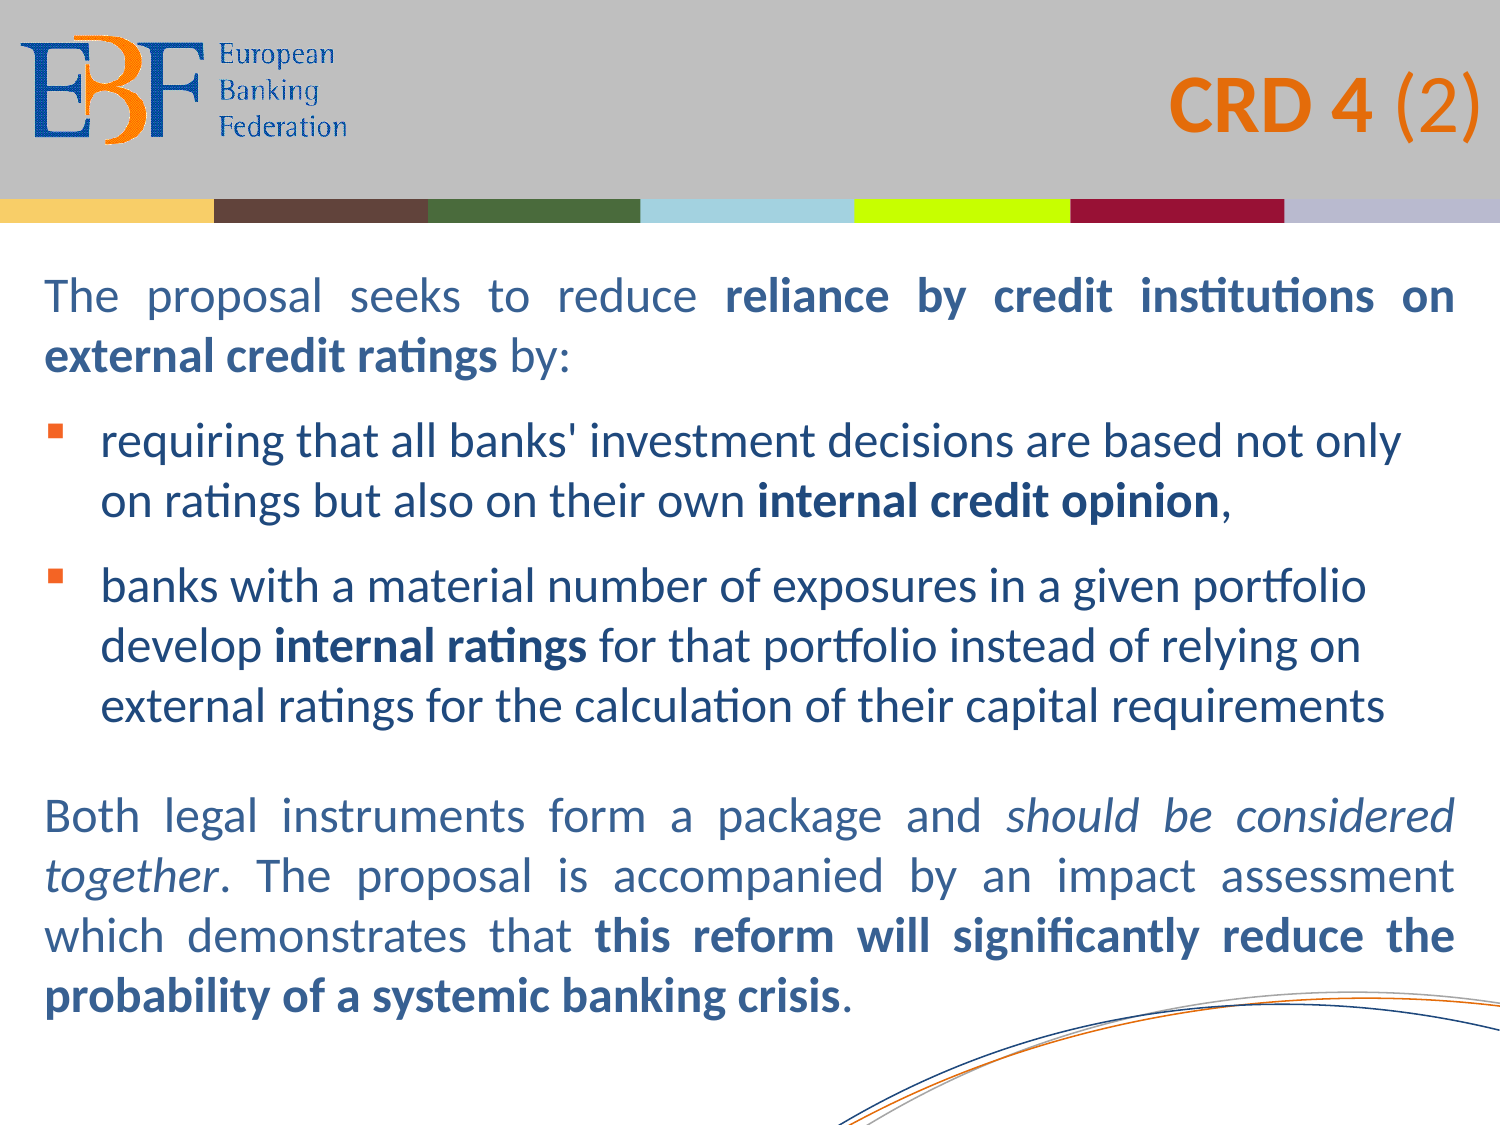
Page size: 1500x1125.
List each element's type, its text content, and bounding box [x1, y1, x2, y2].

picture [11, 11, 352, 157]
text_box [0, 198, 1500, 224]
text_box CRD 4 (2) [0, 0, 1500, 198]
text_box The proposal seeks to reduce reliance by credit institutions on external credit ratings by: requiring that all banks' investment decisions are based not only on ratings but also on their own internal credit opinion, banks with a material number of exposures in a given portfolio develop internal ratings for that portfolio instead of relying on external ratings for the calculation of their capital requirements Both legal instruments form a package and should be considered together. The proposal is accompanied by an impact assessment which demonstrates that this reform will significantly reduce the probability of a systemic banking crisis. [29, 255, 1471, 1030]
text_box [827, 958, 1500, 1091]
